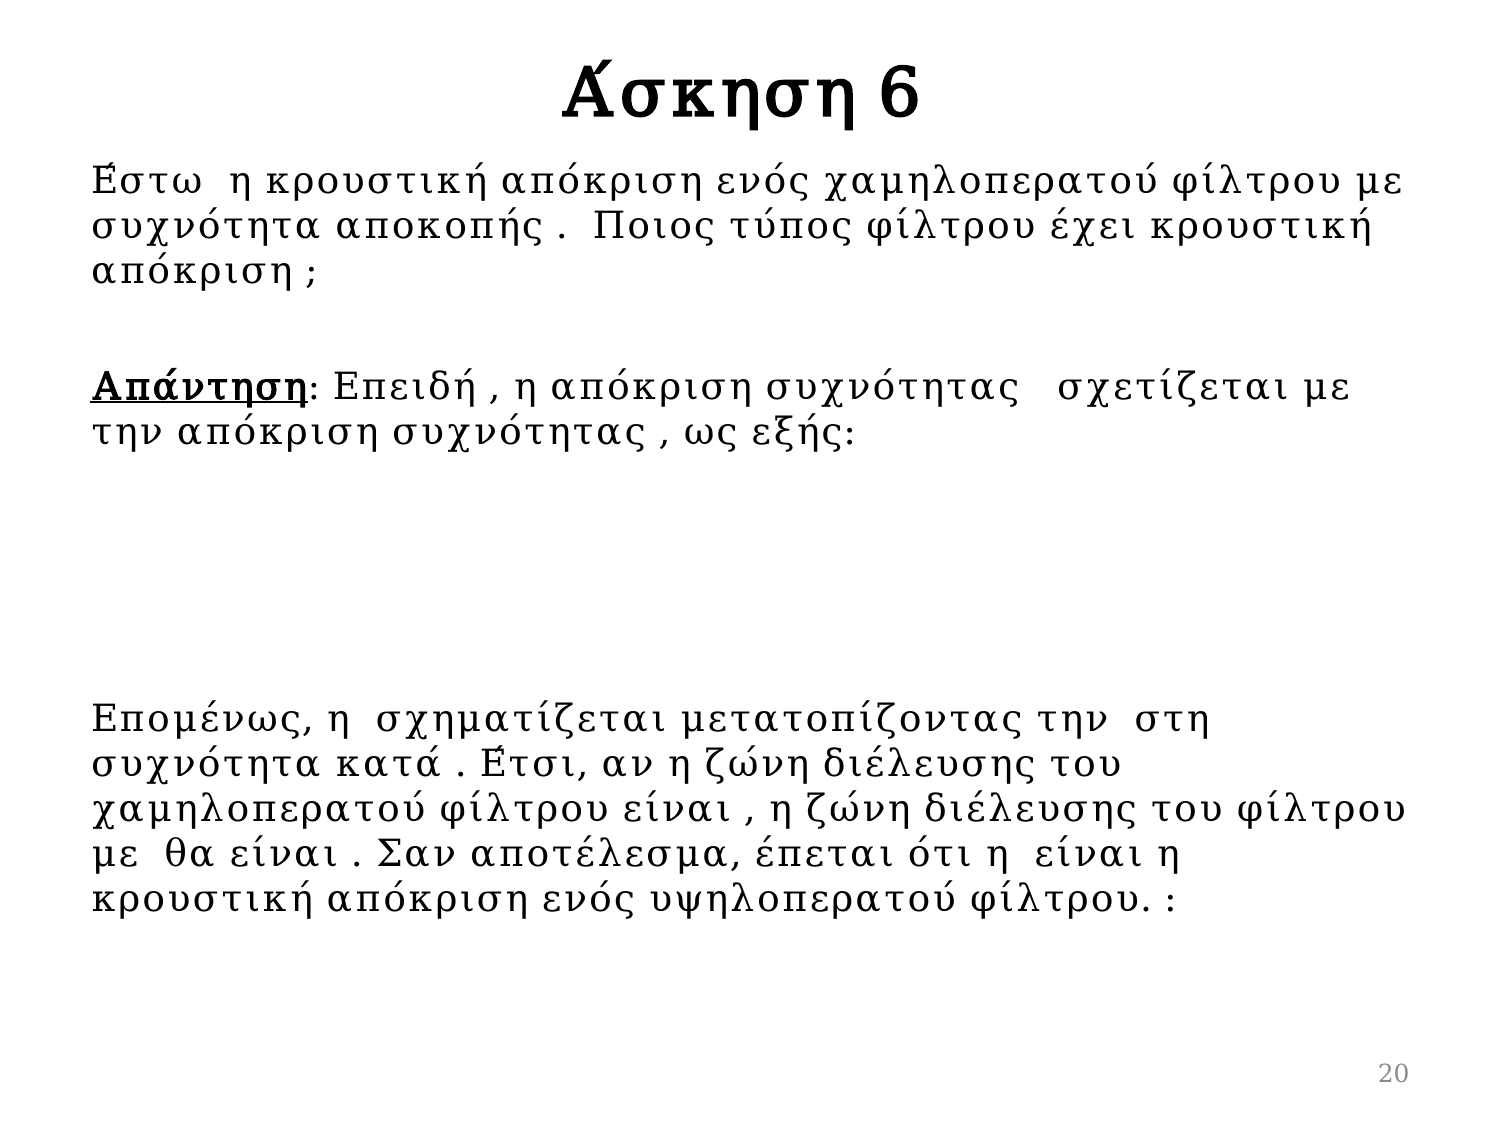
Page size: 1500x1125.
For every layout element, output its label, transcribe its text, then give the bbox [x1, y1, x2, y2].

title Άσκηση 6 [75, 19, 1425, 159]
slide_number 20 [1222, 1042, 1425, 1103]
